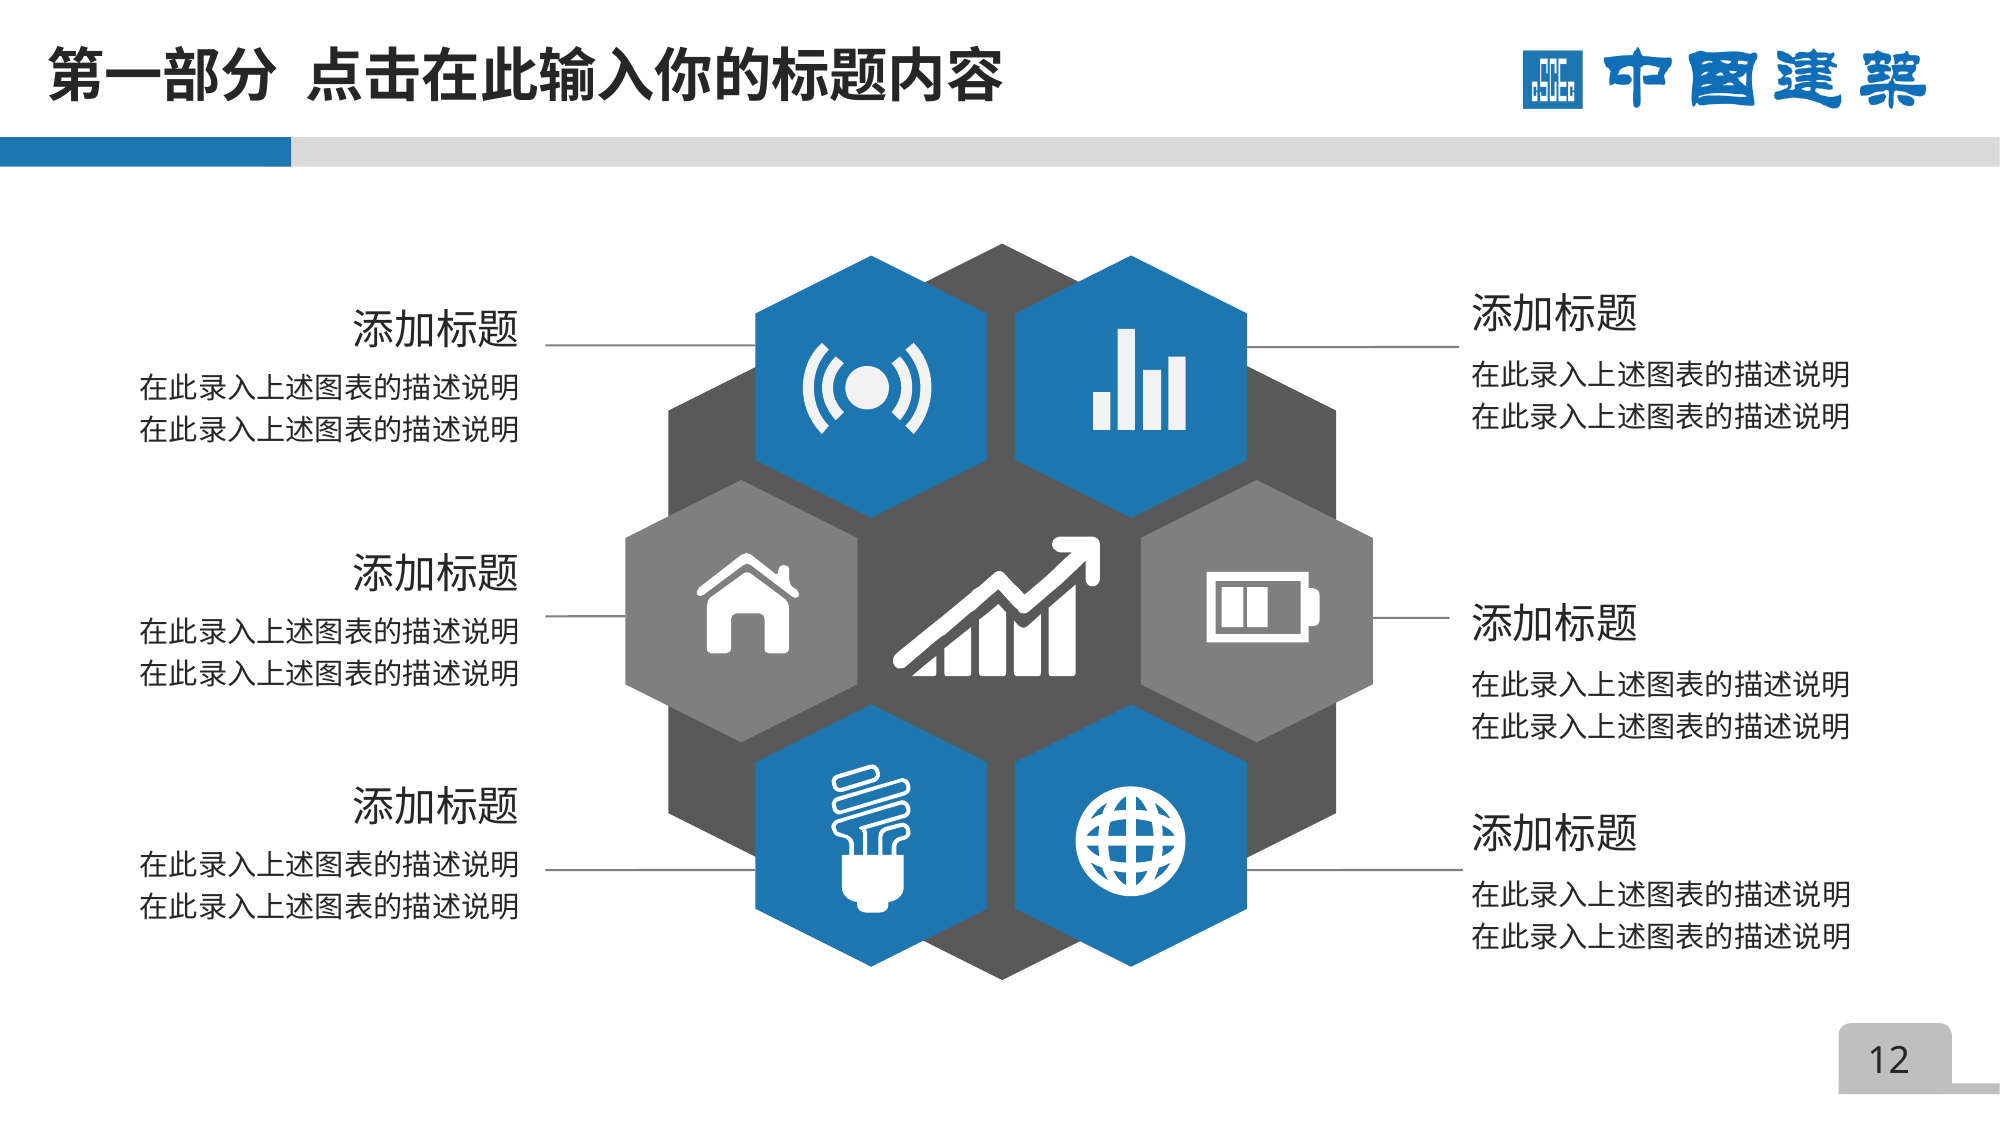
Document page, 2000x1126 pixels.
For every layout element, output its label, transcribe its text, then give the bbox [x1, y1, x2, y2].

text_box 在此录入上述图表的描述说明在此录入上述图表的描述说明 [1456, 341, 1892, 441]
text_box 在此录入上述图表的描述说明 在此录入上述图表的描述说明 [1456, 861, 1897, 961]
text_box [754, 255, 988, 519]
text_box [1140, 479, 1373, 743]
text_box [624, 479, 858, 743]
text_box [1252, 751, 1339, 858]
text_box 在此录入上述图表的描述说明在此录入上述图表的描述说明 [115, 598, 535, 698]
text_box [754, 704, 988, 967]
text_box 添加标题 [324, 539, 535, 598]
text_box [666, 367, 749, 478]
text_box 添加标题 [1456, 799, 1657, 861]
text_box 添加标题 [324, 771, 535, 831]
text_box 在此录入上述图表的描述说明在此录入上述图表的描述说明 [115, 831, 535, 931]
text_box 添加标题 [298, 295, 535, 355]
text_box 在此录入上述图表的描述说明在此录入上述图表的描述说明 [1456, 651, 1892, 751]
text_box 添加标题 [1456, 279, 1666, 341]
text_box [862, 241, 1135, 982]
text_box [666, 751, 749, 856]
text_box 在此录入上述图表的描述说明 在此录入上述图表的描述说明 [66, 355, 535, 455]
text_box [891, 536, 1101, 677]
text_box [1014, 704, 1248, 967]
text_box 添加标题 [1456, 589, 1667, 651]
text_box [1014, 255, 1248, 519]
text_box [1252, 366, 1339, 478]
text_box 第一部分 点击在此输入你的标题内容 [31, 31, 1083, 116]
picture [1523, 47, 1926, 109]
